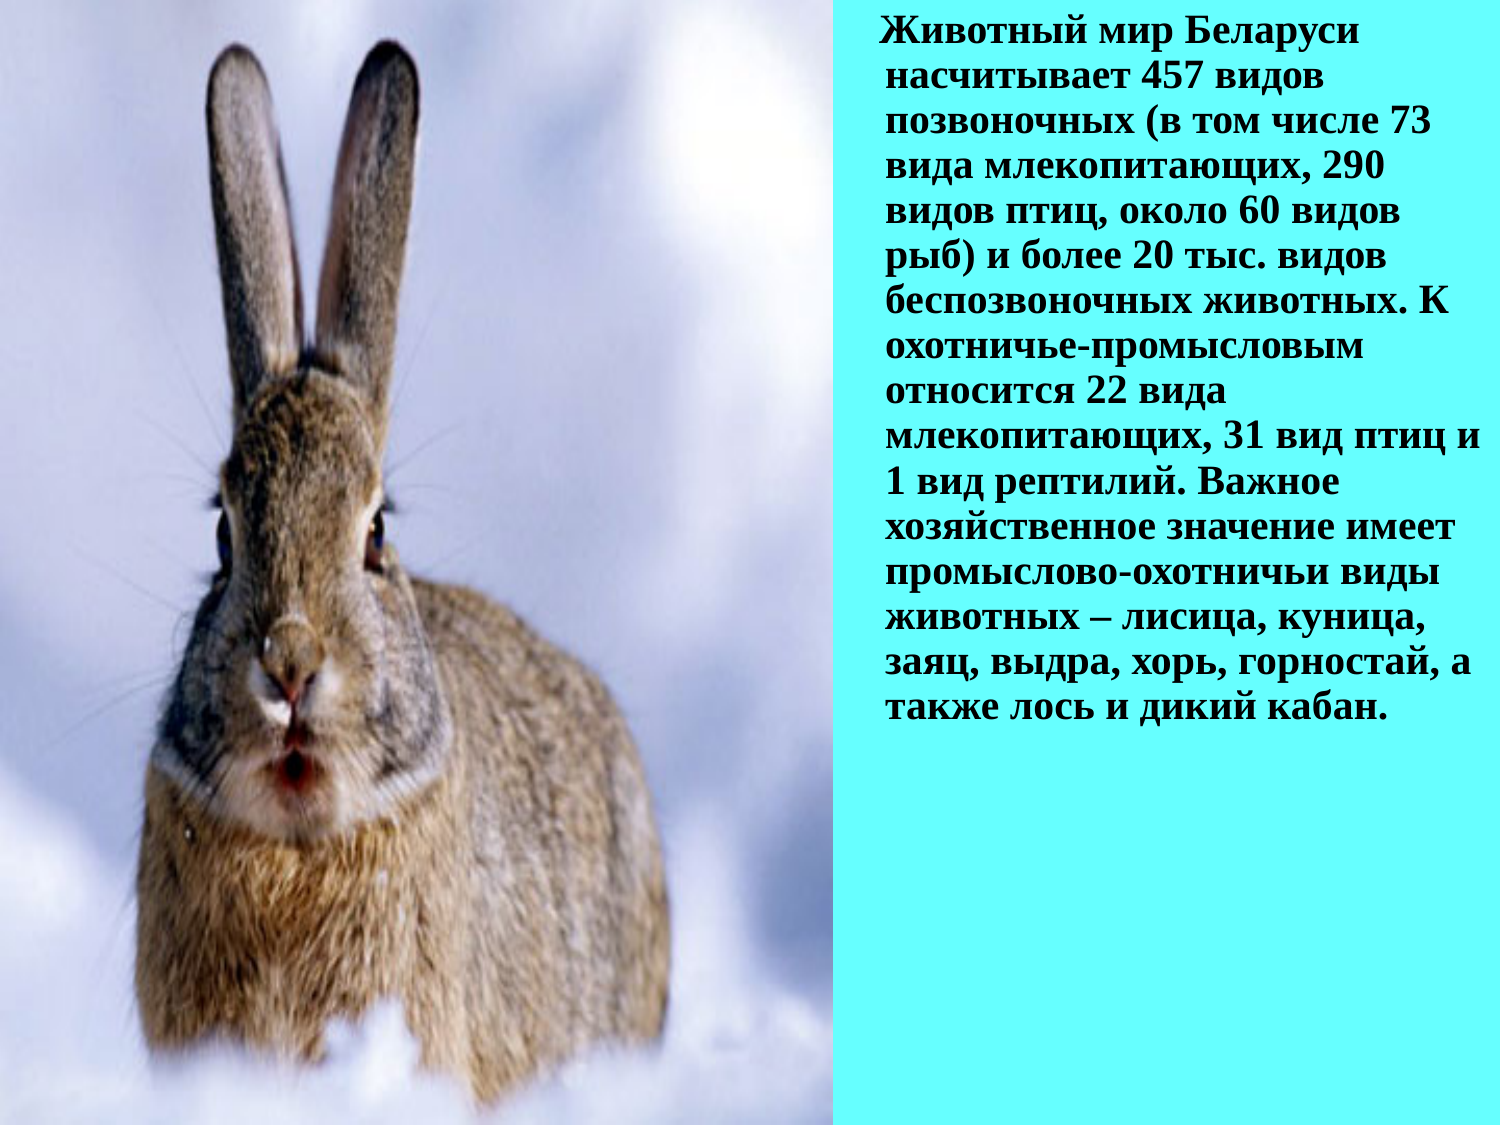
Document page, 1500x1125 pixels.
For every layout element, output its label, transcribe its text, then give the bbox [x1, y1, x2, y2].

list Животный мир Беларуси насчитывает 457 видов позвоночных (в том числе 73 вида млекопитающих, 290 видов птиц, около 60 видов рыб) и более 20 тыс. видов беспозвоночных животных. К охотничье-промысловым относится 22 вида млекопитающих, 31 вид птиц и 1 вид рептилий. Важное хозяйственное значение имеет промыслово-охотничьи виды животных – лисица, куница, заяц, выдра, хорь, горностай, а также лось и дикий кабан. [833, 0, 1500, 1125]
picture [0, 0, 833, 1125]
